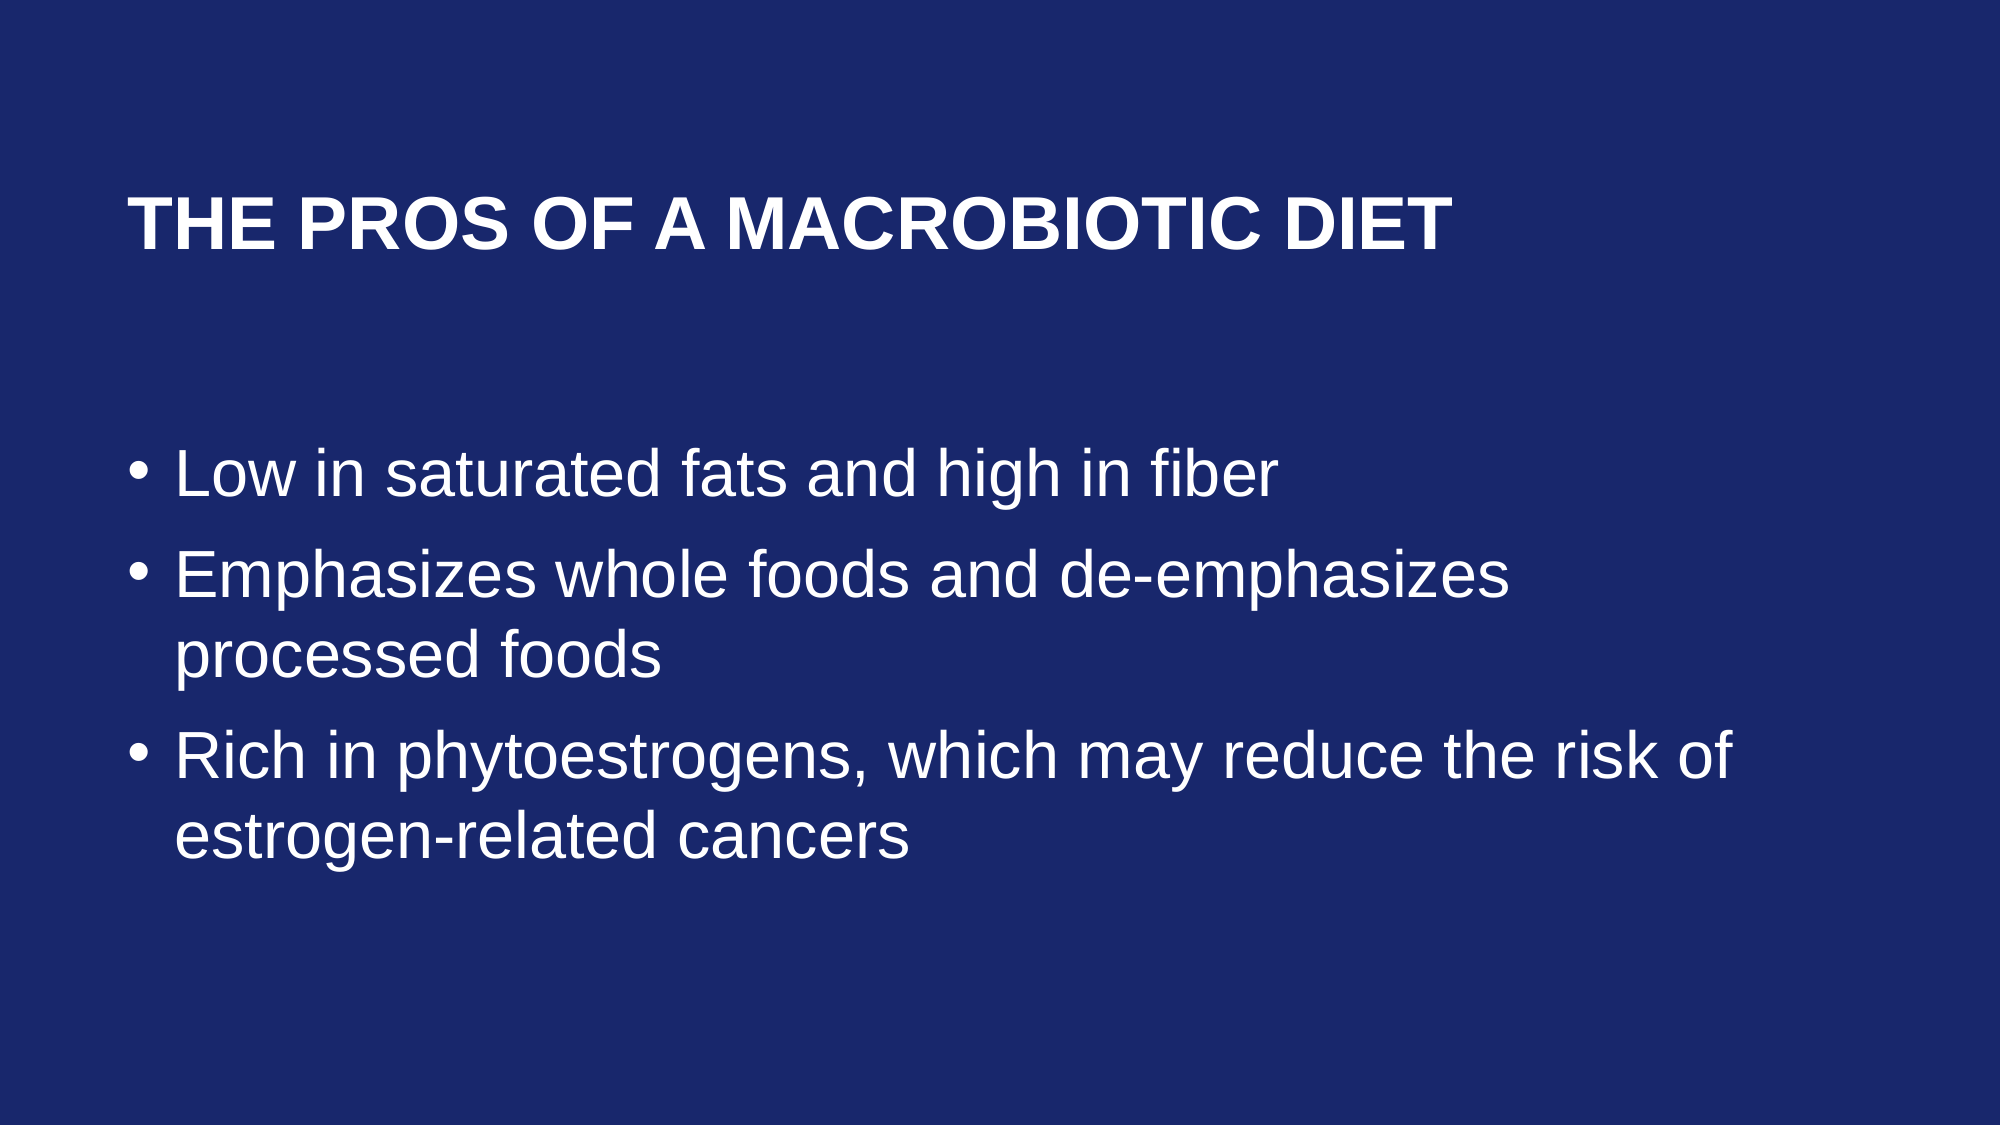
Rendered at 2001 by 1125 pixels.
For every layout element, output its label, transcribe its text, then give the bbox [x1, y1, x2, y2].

title The Pros of a Macrobiotic Diet [112, 99, 1775, 339]
list Low in saturated fats and high in fiber Emphasizes whole foods and de-emphasizes processed foods Rich in phytoestrogens, which may reduce the risk of estrogen-related cancers [112, 351, 1775, 950]
